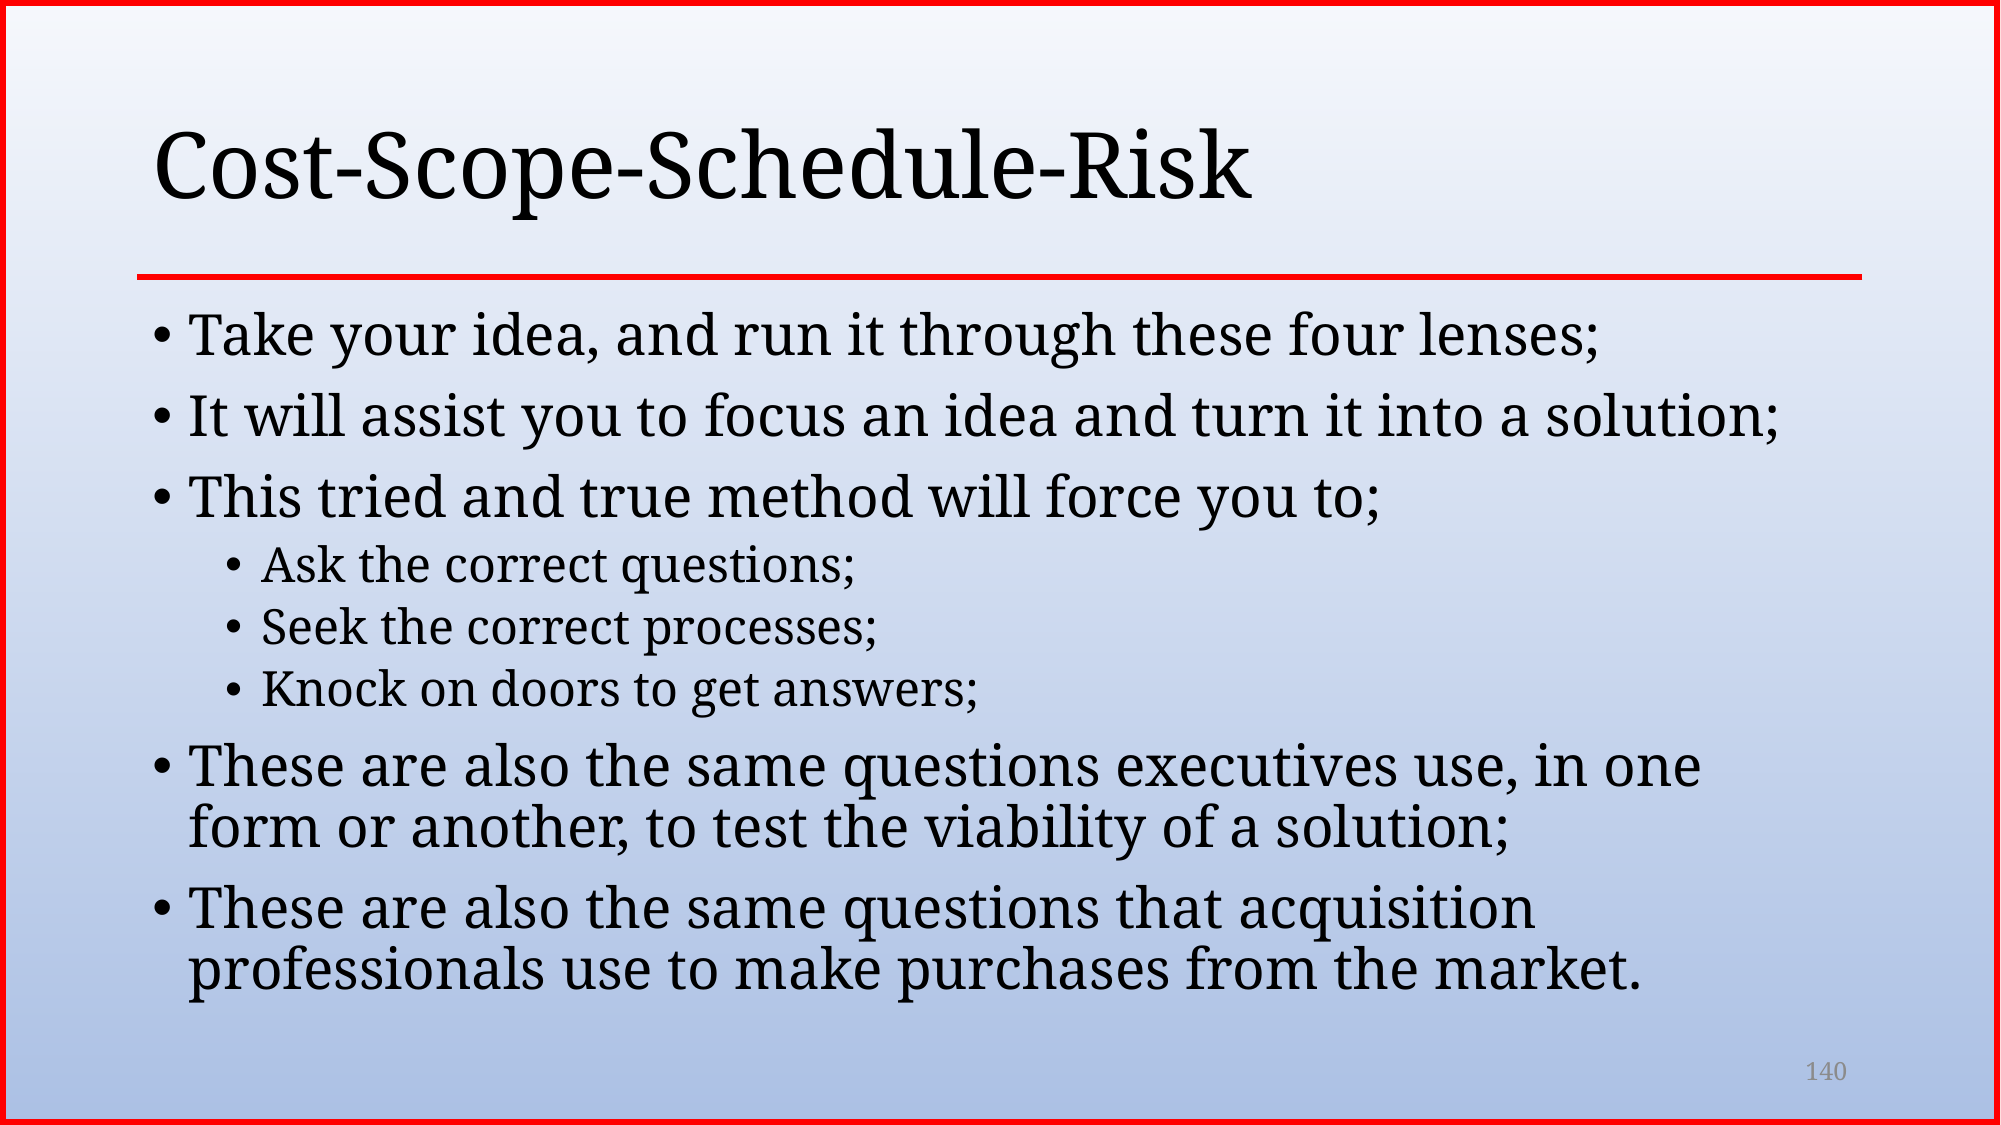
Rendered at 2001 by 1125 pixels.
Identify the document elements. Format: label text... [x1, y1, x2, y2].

slide_number 140 [1412, 1042, 1863, 1103]
title Cost-Scope-Schedule-Risk [137, 59, 1863, 278]
list Take your idea, and run it through these four lenses; It will assist you to focus an idea and turn it into a solution; This tried and true method will force you to; Ask the correct questions; Seek the correct processes; Knock on doors to get answers; These are also the same questions executives use, in one form or another, to test the viability of a solution; These are also the same questions that acquisition professionals use to make purchases from the market. [137, 299, 1863, 1014]
